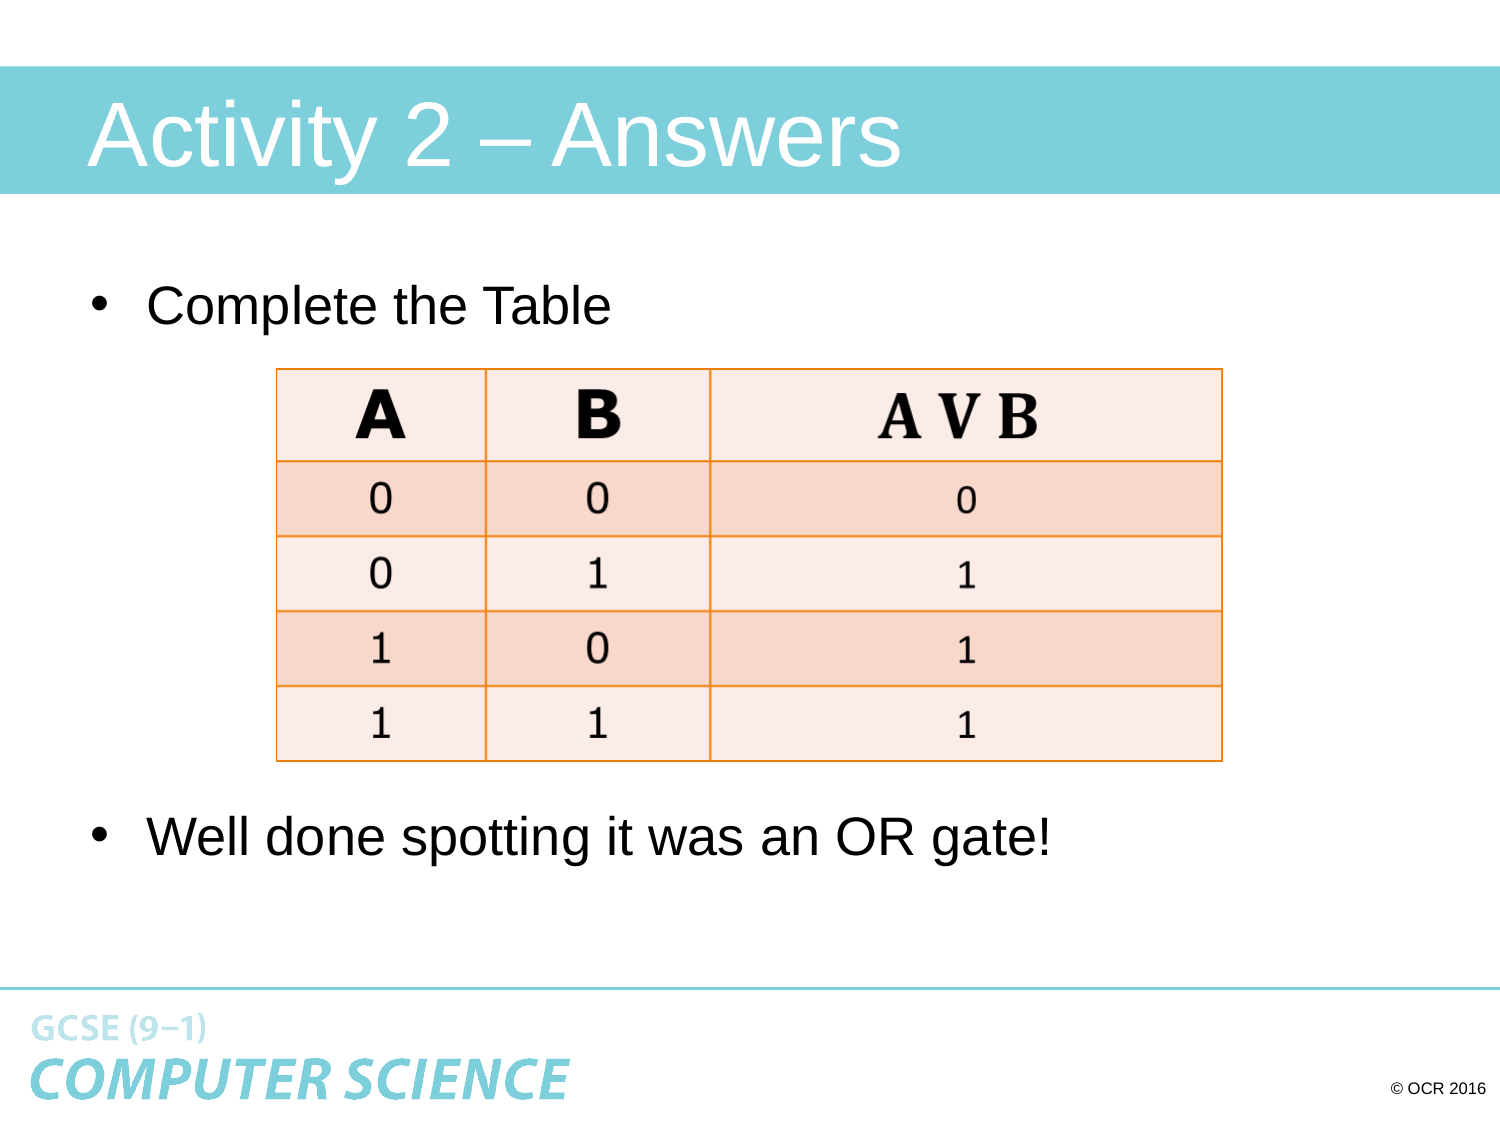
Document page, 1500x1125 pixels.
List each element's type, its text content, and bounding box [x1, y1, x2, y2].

title Activity 2 – Answers [0, 66, 1500, 194]
picture [276, 351, 1224, 775]
list Complete the Table Well done spotting it was an OR gate! [75, 262, 1425, 965]
picture [0, 987, 1500, 1124]
